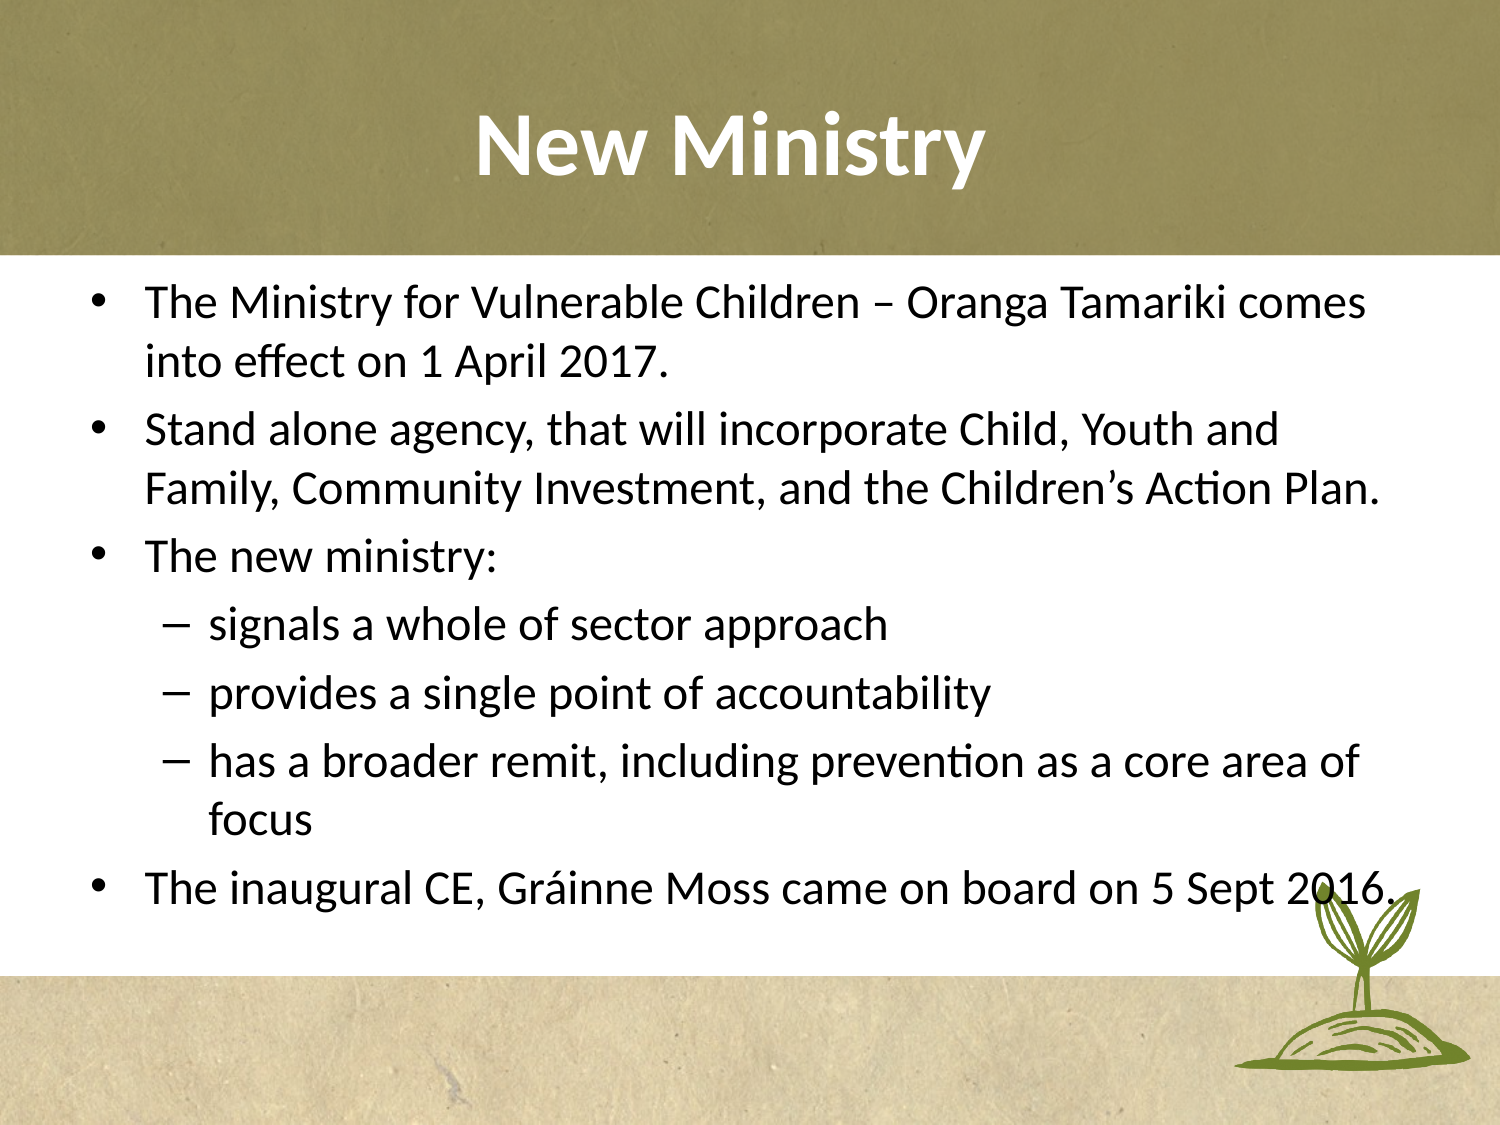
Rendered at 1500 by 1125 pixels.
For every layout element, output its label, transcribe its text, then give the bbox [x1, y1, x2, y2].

list The Ministry for Vulnerable Children – Oranga Tamariki comes into effect on 1 April 2017. Stand alone agency, that will incorporate Child, Youth and Family, Community Investment, and the Children’s Action Plan. The new ministry: signals a whole of sector approach provides a single point of accountability has a broader remit, including prevention as a core area of focus The inaugural CE, Gráinne Moss came on board on 5 Sept 2016. [75, 262, 1425, 965]
picture [0, 881, 1500, 1125]
title New Ministry [75, 45, 1388, 233]
